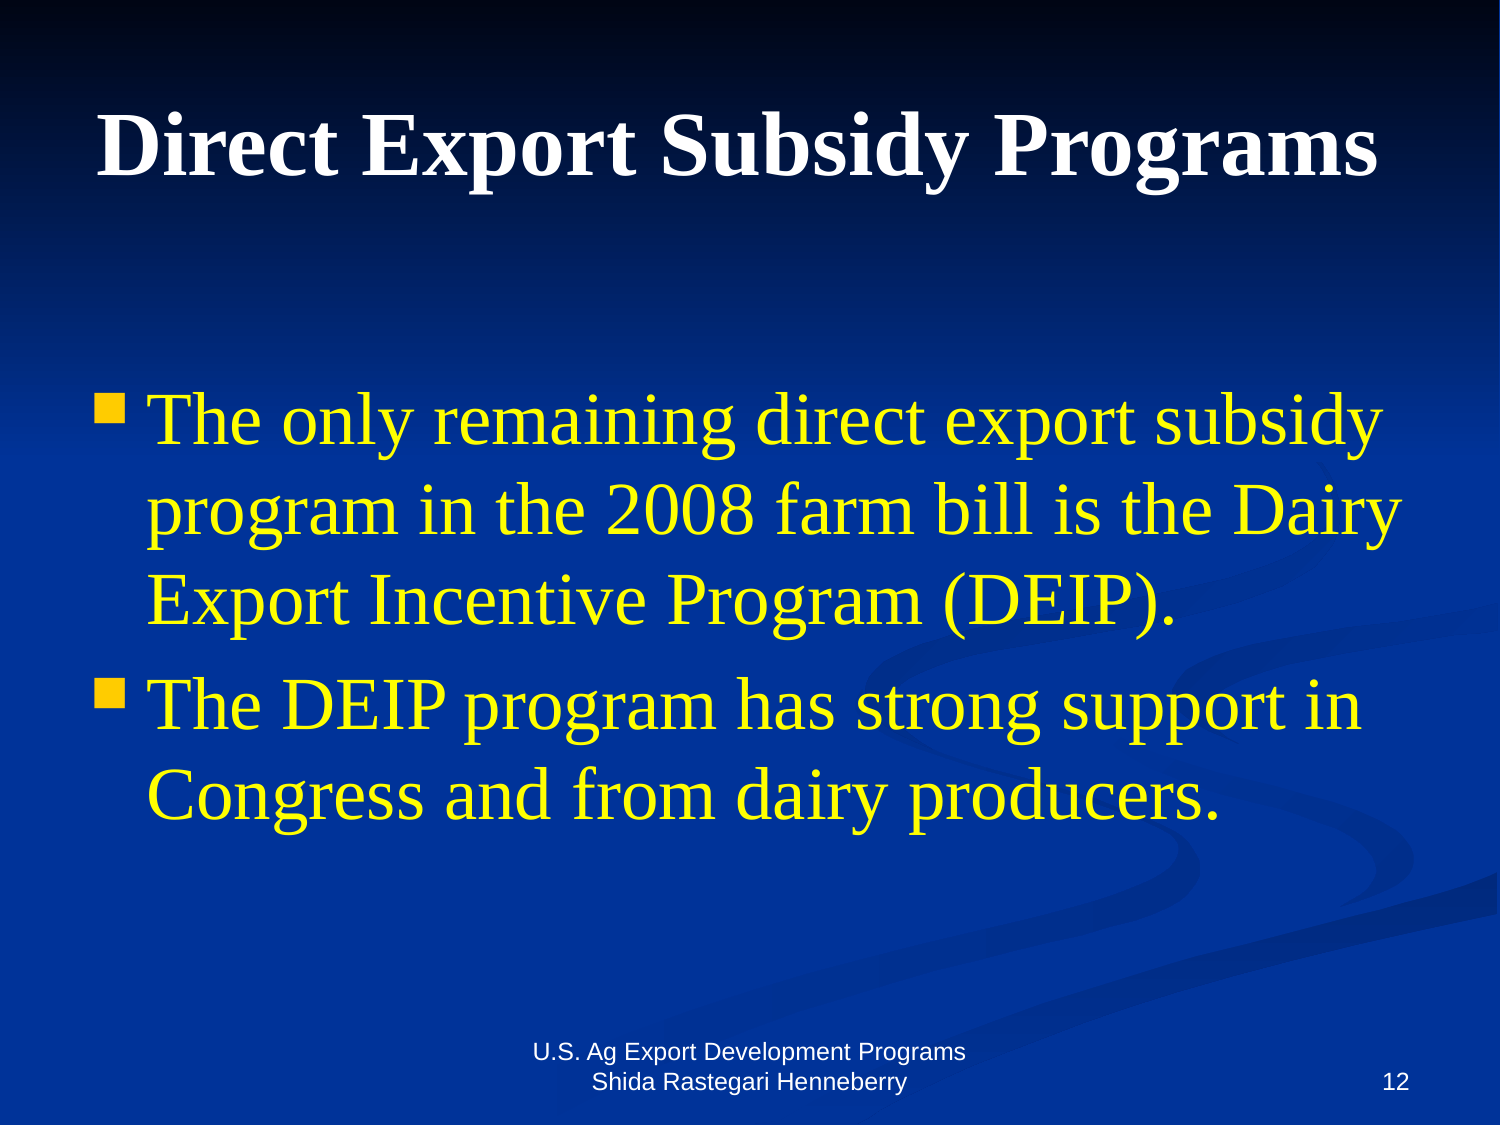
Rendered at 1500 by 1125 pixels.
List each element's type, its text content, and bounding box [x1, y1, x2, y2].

list The only remaining direct export subsidy program in the 2008 farm bill is the Dairy Export Incentive Program (DEIP). The DEIP program has strong support in Congress and from dairy producers. [75, 362, 1425, 963]
slide_number 12 [1074, 1025, 1425, 1104]
footer U.S. Ag Export Development Programs Shida Rastegari Henneberry [512, 1025, 988, 1104]
title Direct Export Subsidy Programs [75, 45, 1425, 233]
